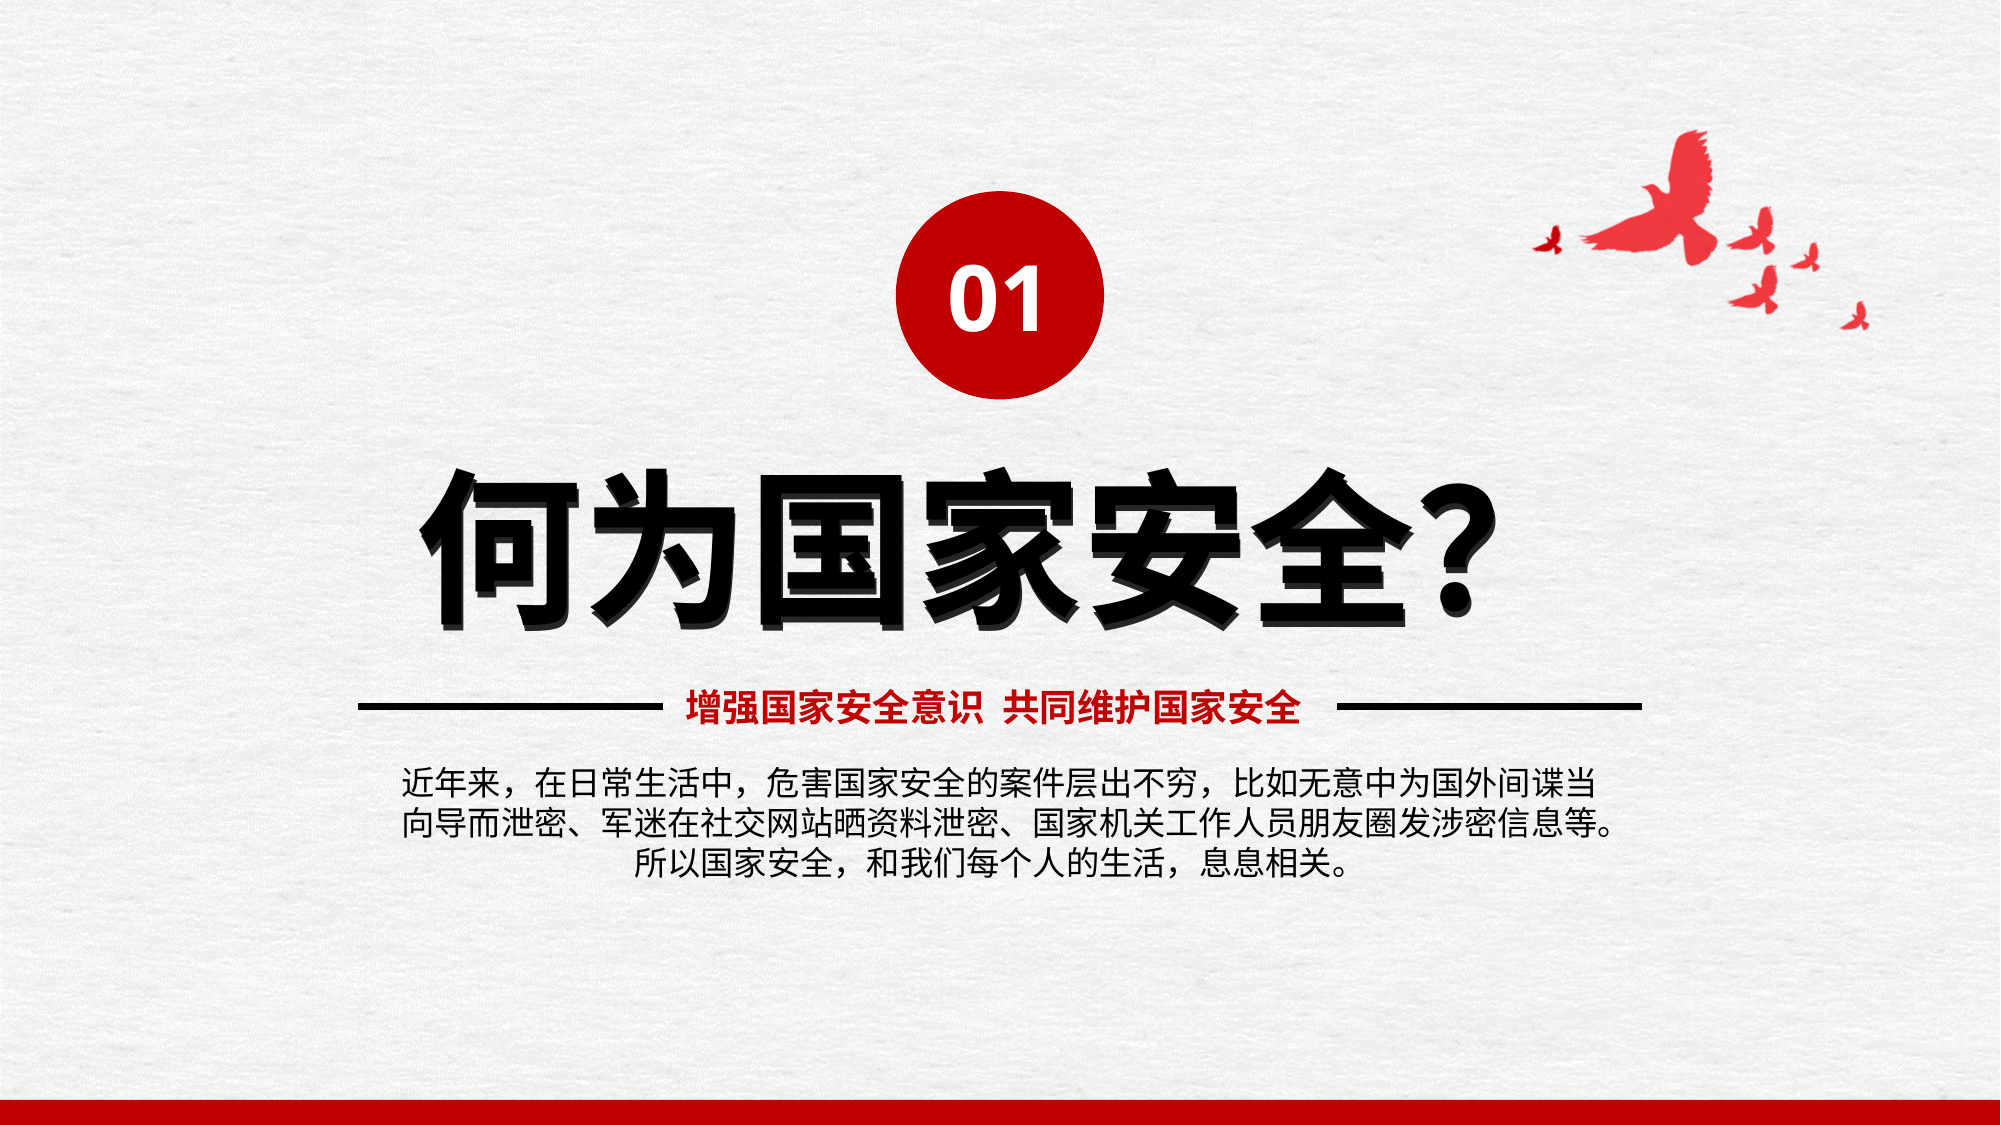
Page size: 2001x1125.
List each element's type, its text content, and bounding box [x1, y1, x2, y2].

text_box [221, 435, 1781, 659]
text_box 01 [894, 190, 1106, 401]
text_box [0, 1099, 2000, 1125]
picture [0, 0, 2001, 1125]
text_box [358, 676, 1642, 737]
text_box 近年来，在日常生活中，危害国家安全的案件层出不穷，比如无意中为国外间谍当向导而泄密、军迷在社交网站晒资料泄密、国家机关工作人员朋友圈发涉密信息等。 所以国家安全，和我们每个人的生活，息息相关。 [378, 754, 1621, 890]
